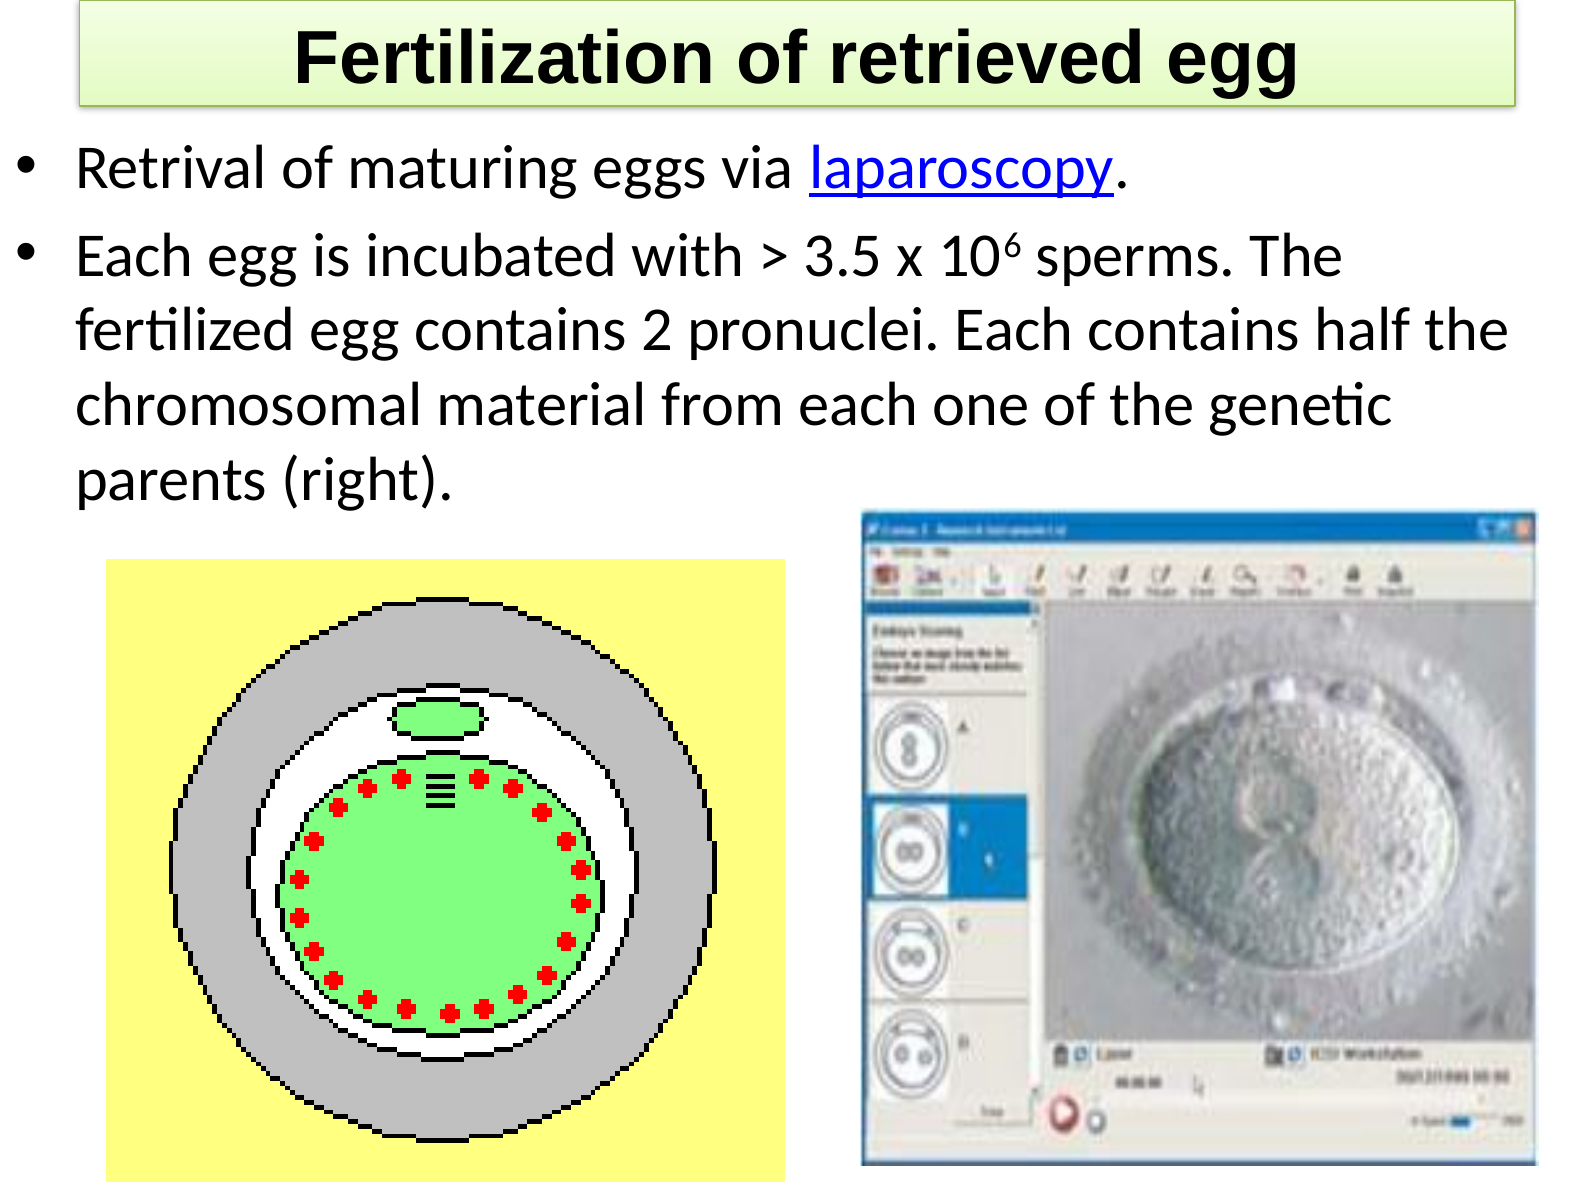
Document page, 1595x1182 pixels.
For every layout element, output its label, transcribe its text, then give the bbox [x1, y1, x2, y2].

picture [106, 559, 785, 1182]
list Retrival of maturing eggs via laparoscopy. Each egg is incubated with > 3.5 x 106 sperms. The fertilized egg contains 2 pronuclei. Each contains half the chromosomal material from each one of the genetic parents (right). [0, 118, 1595, 1137]
picture [859, 507, 1539, 1166]
title Fertilization of retrieved egg [79, 0, 1516, 107]
